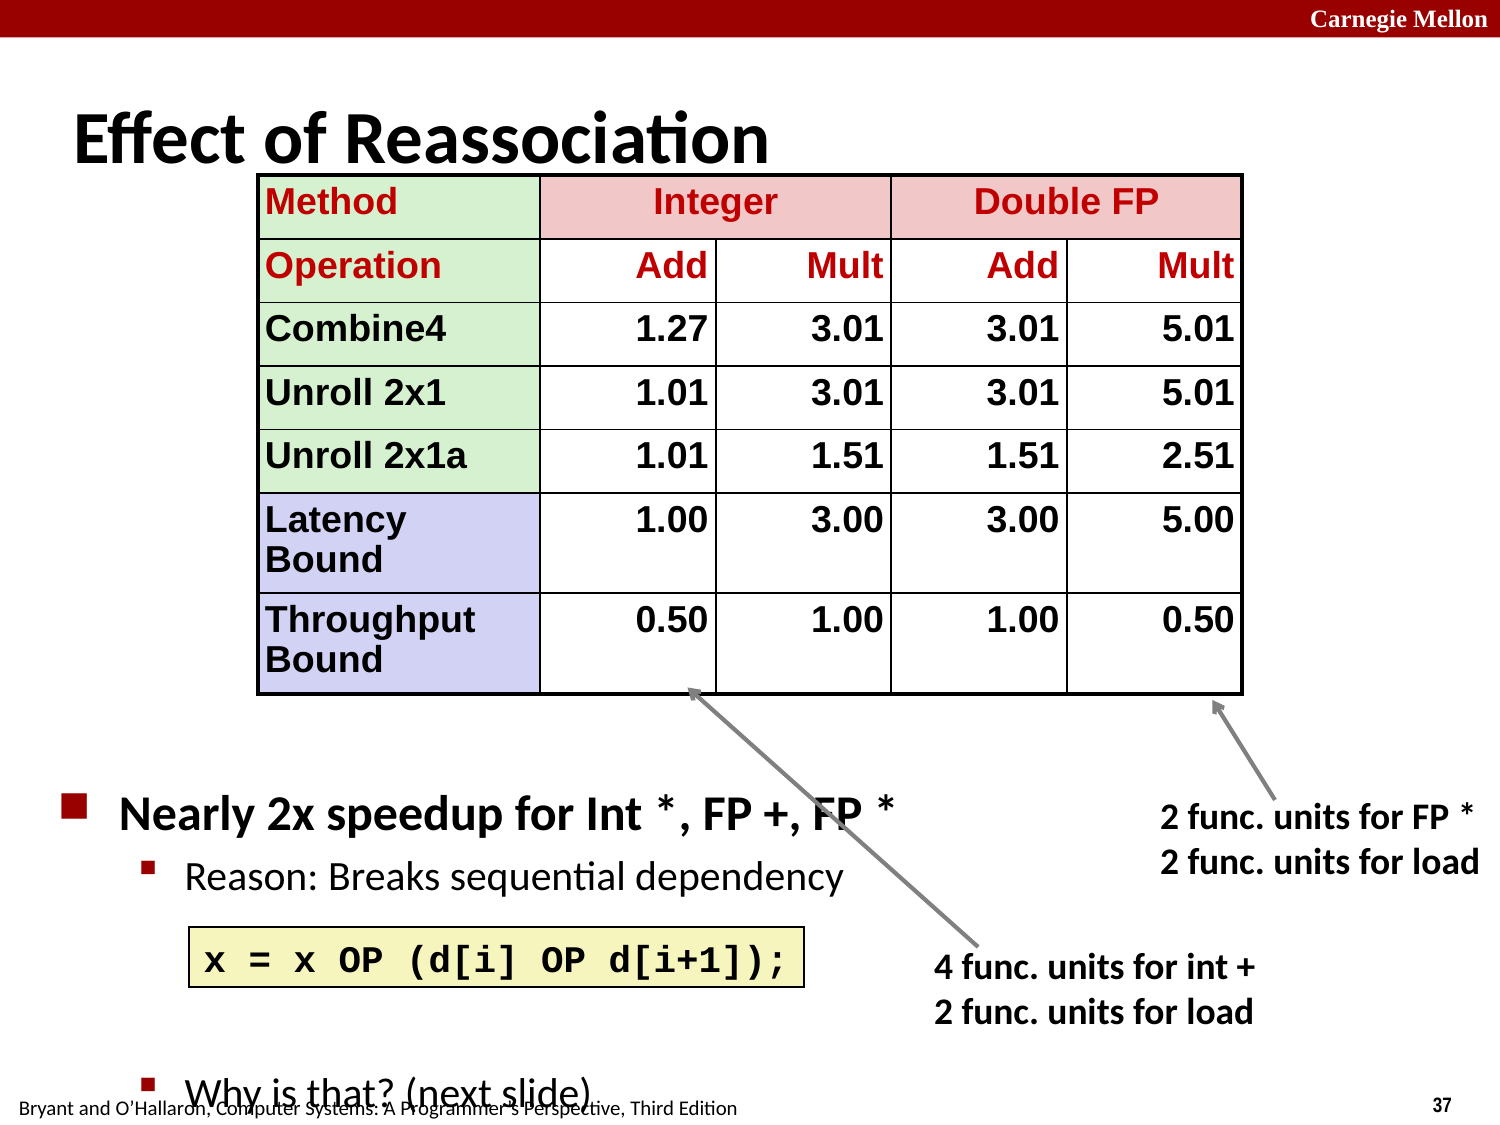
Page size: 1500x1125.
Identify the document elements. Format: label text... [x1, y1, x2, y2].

table_cell Unroll 2x1a [260, 430, 539, 492]
table_cell Mult [1068, 240, 1240, 302]
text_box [1212, 699, 1276, 801]
table_cell Latency Bound [260, 494, 539, 592]
title Effect of Reassociation [58, 71, 1305, 197]
text_box 4 func. units for int + 2 func. units for load [919, 934, 1271, 1040]
table_cell 1.51 [717, 430, 890, 492]
table_cell 1.00 [717, 594, 890, 685]
table_cell 5.01 [1068, 367, 1240, 429]
list Nearly 2x speedup for Int *, FP +, FP * Reason: Breaks sequential dependency Why is that? (next slide) [47, 772, 1411, 1058]
table_cell 1.01 [541, 430, 715, 492]
table_cell 5.00 [1068, 494, 1240, 592]
table_cell 3.00 [892, 494, 1066, 592]
text_box x = x OP (d[i] OP d[i+1]); [188, 927, 804, 987]
table_cell Unroll 2x1 [260, 367, 539, 429]
table_cell Combine4 [260, 303, 539, 365]
table_header Double FP [892, 177, 1240, 238]
table_cell 1.01 [541, 367, 715, 429]
table_cell Throughput Bound [260, 594, 539, 692]
table_header Integer [541, 177, 890, 238]
text_box 2 func. units for FP * 2 func. units for load [1145, 784, 1496, 890]
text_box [687, 687, 979, 948]
table_cell 1.27 [541, 303, 715, 365]
table_cell Add [892, 240, 1066, 302]
table_cell 1.51 [892, 430, 1066, 492]
table_cell Mult [717, 240, 890, 302]
table_cell 3.00 [717, 494, 890, 592]
table_cell 1.00 [892, 594, 1066, 692]
table_cell 1.00 [541, 494, 715, 592]
table_cell 0.50 [1068, 594, 1240, 692]
table_cell 3.01 [717, 367, 890, 429]
table_header Method [260, 177, 539, 238]
table_cell Operation [260, 240, 539, 302]
table_cell 0.50 [541, 594, 715, 692]
table_cell Add [541, 240, 715, 302]
table_cell 3.01 [892, 367, 1066, 429]
table_cell 2.51 [1068, 430, 1240, 492]
table_cell 3.01 [717, 303, 890, 365]
table_cell 5.01 [1068, 303, 1240, 365]
table_cell 3.01 [892, 303, 1066, 365]
